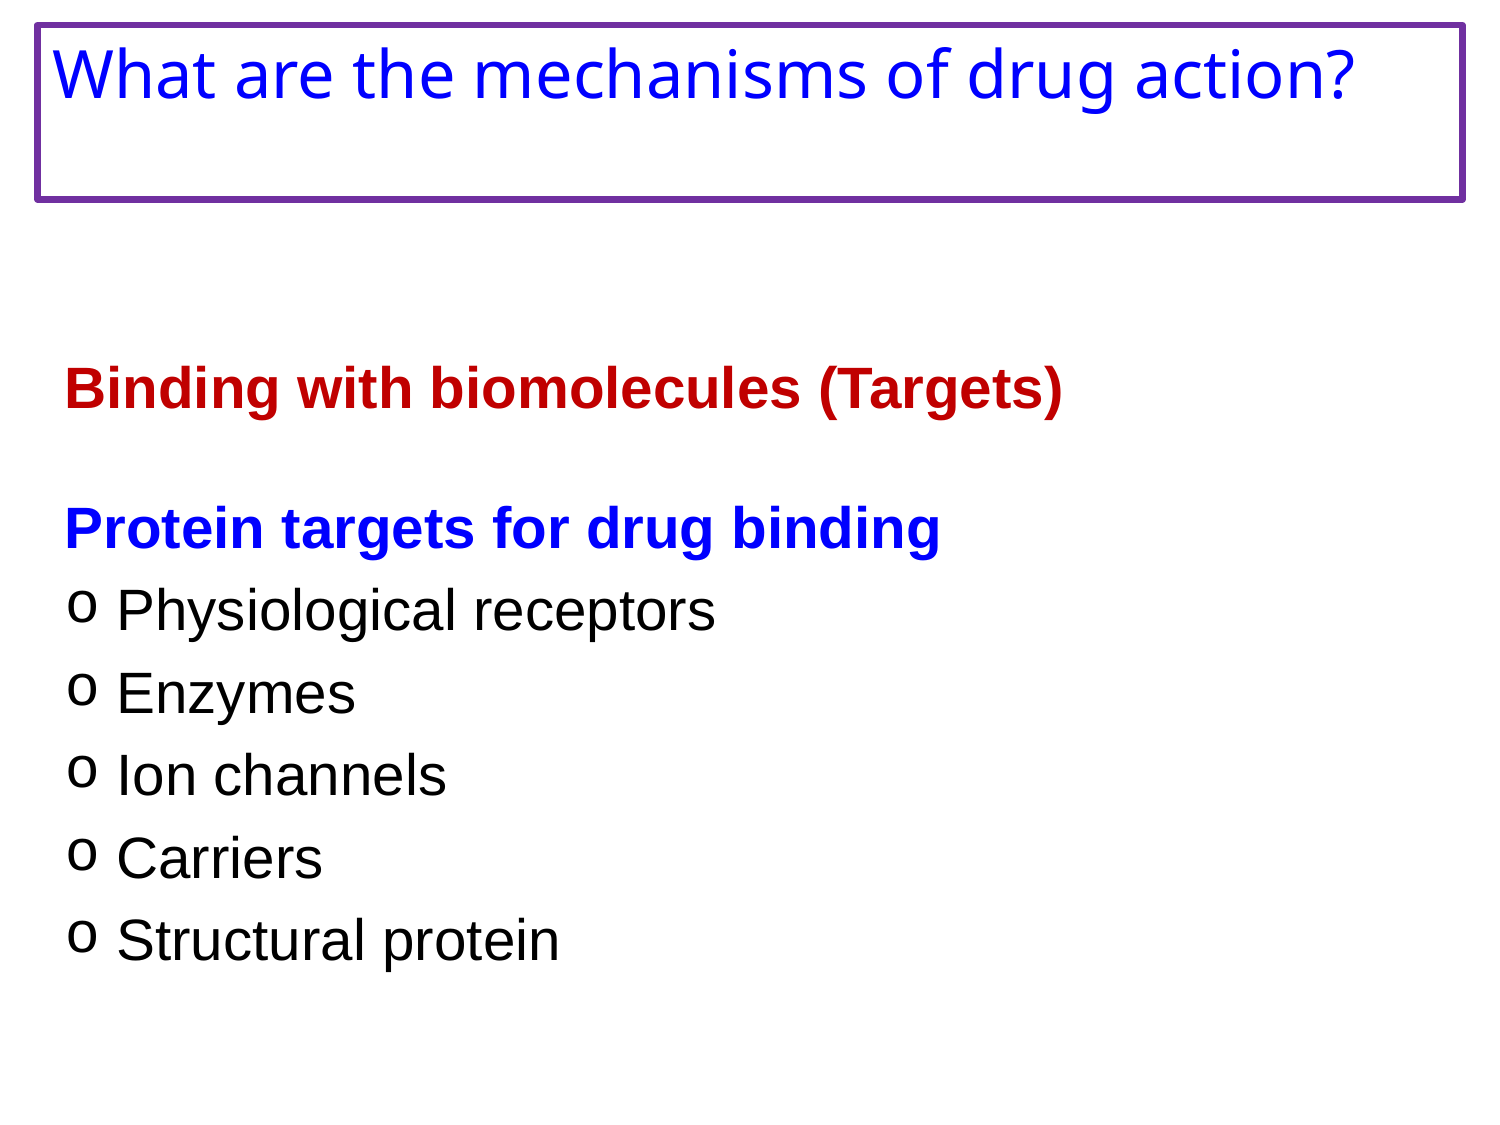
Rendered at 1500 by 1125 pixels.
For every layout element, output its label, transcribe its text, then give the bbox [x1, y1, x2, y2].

text_box What are the mechanisms of drug action? [37, 24, 1463, 200]
text_box Binding with biomolecules (Targets) Protein targets for drug binding Physiological receptors Enzymes Ion channels Carriers Structural protein [49, 342, 1463, 1043]
